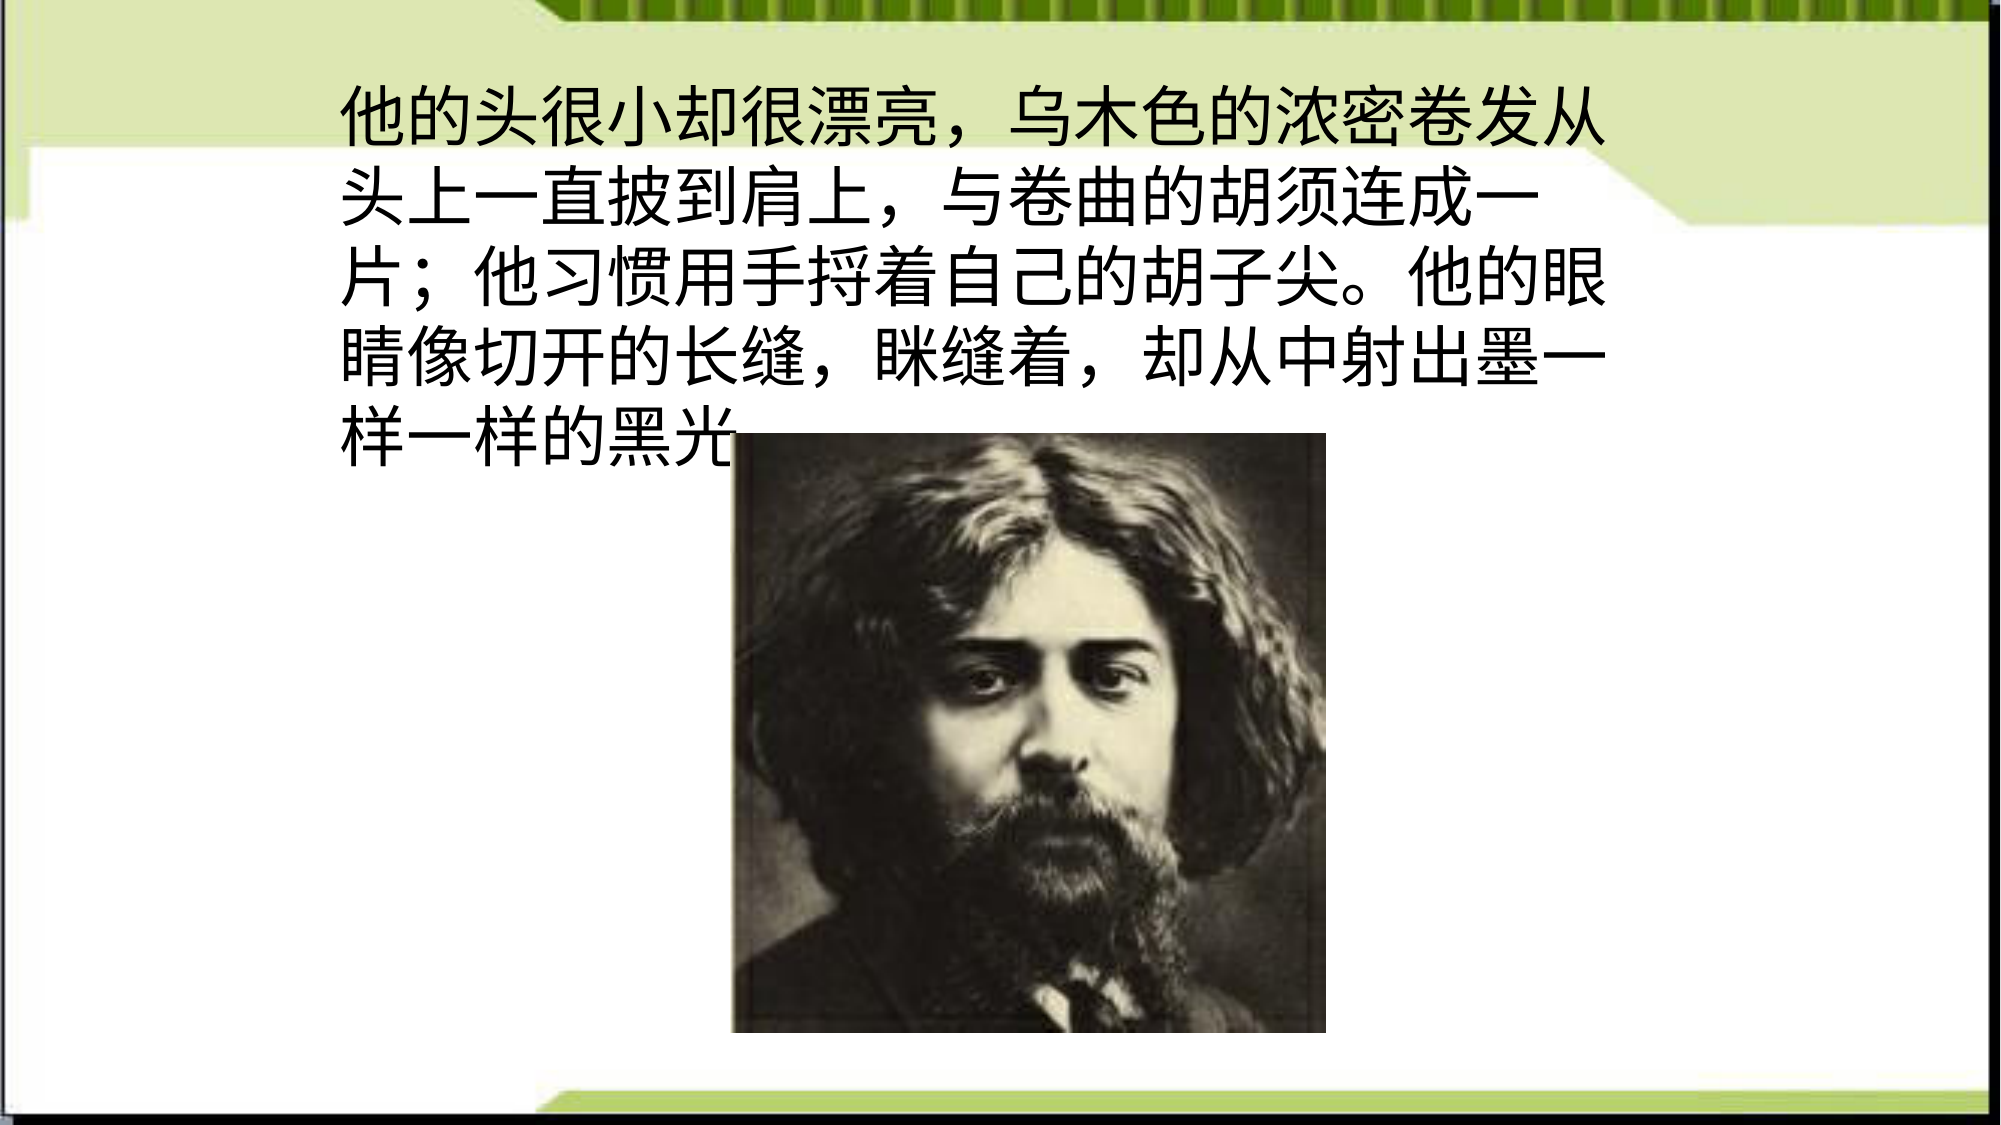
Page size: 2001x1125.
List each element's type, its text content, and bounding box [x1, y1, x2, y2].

title 他的头很小却很漂亮，乌木色的浓密卷发从头上一直披到肩上，与卷曲的胡须连成一片；他习惯用手捋着自己的胡子尖。他的眼睛像切开的长缝，眯缝着，却从中射出墨一样一样的黑光。 [324, 45, 1675, 504]
picture [0, 0, 2001, 1125]
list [730, 433, 1327, 1033]
